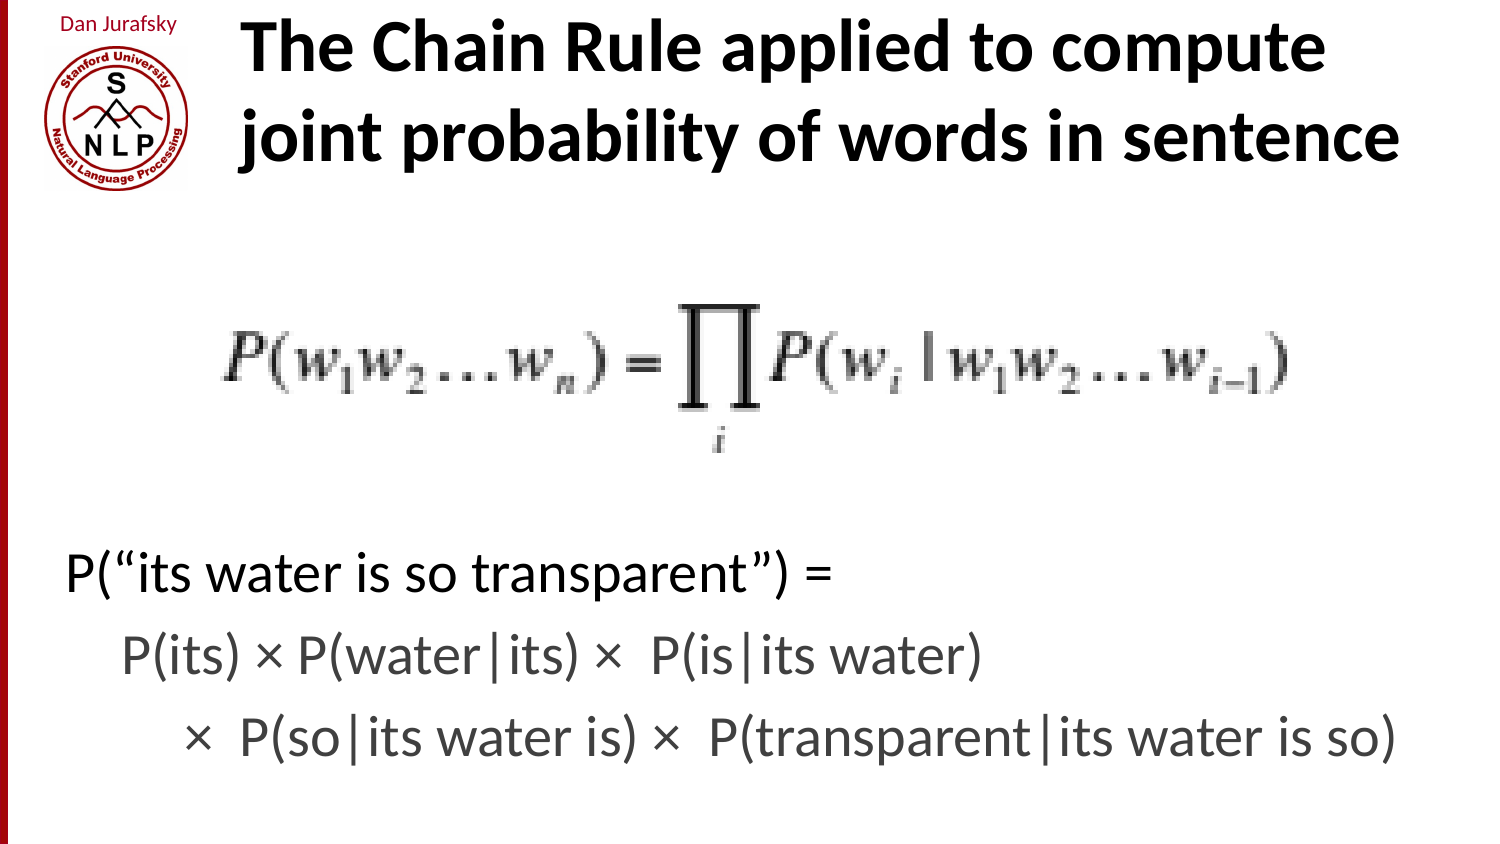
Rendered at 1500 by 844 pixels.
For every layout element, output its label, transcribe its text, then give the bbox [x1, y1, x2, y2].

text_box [212, 296, 1288, 458]
list P(“its water is so transparent”) = P(its) × P(water|its) × P(is|its water) × P(so|its water is) × P(transparent|its water is so) [50, 221, 1450, 769]
picture [44, 46, 188, 191]
title The Chain Rule applied to compute joint probability of words in sentence [225, 62, 1450, 185]
